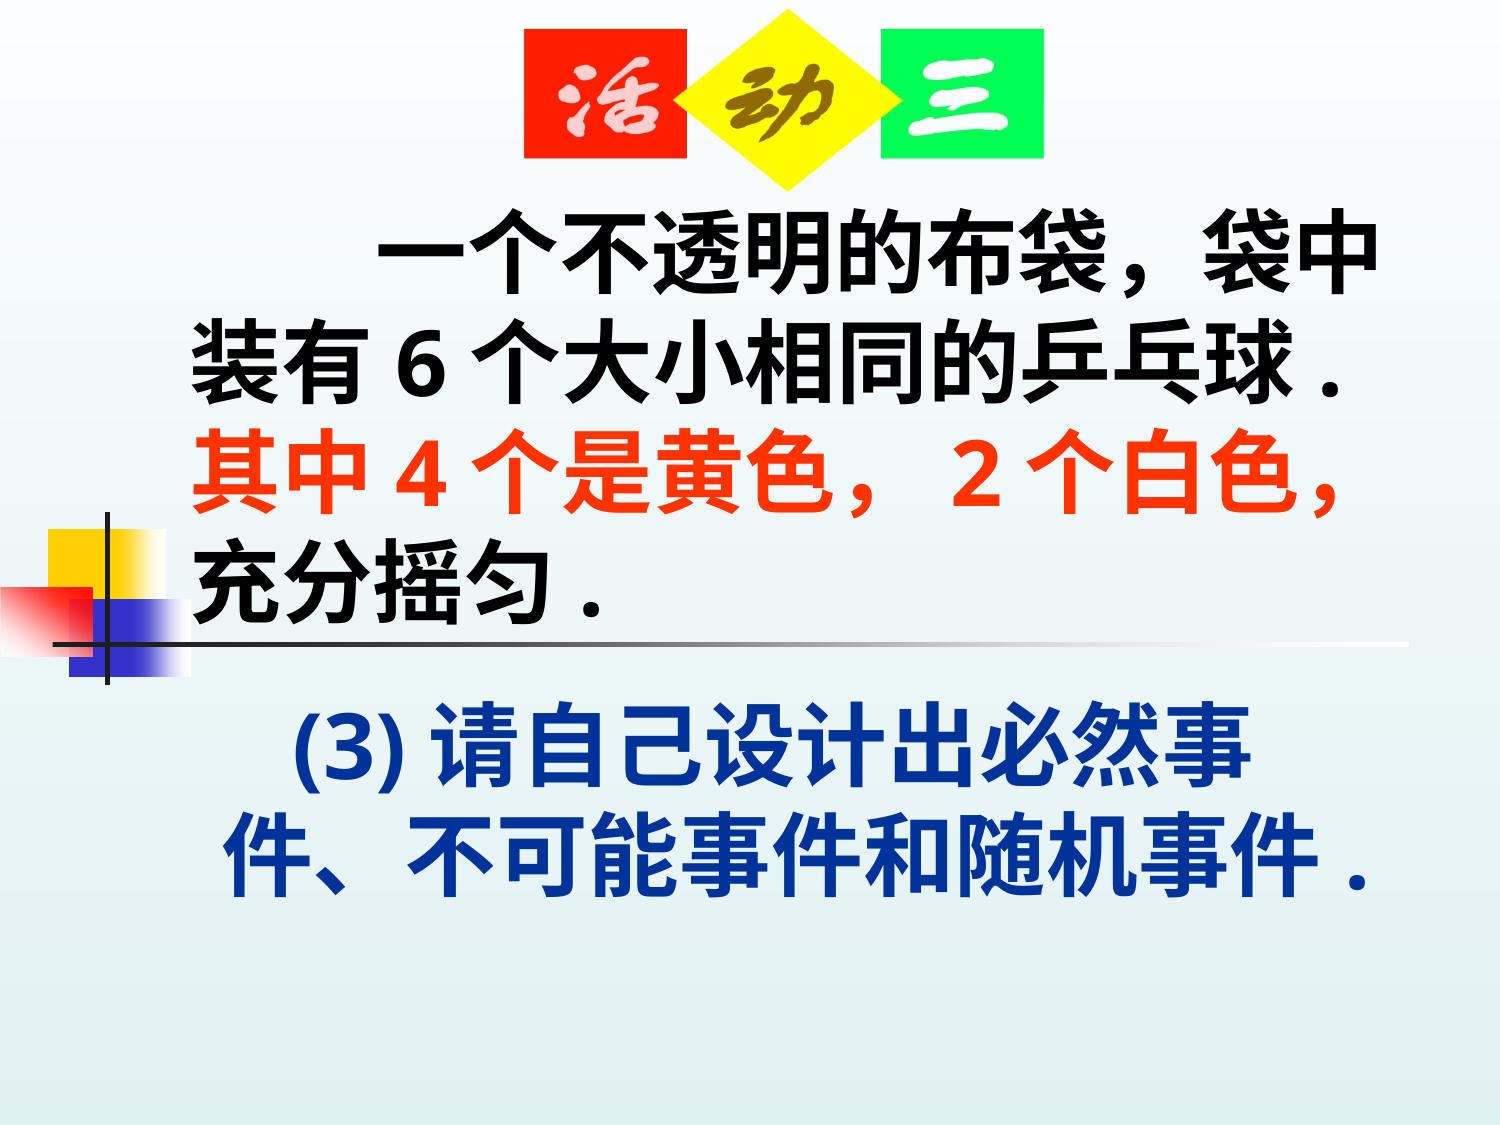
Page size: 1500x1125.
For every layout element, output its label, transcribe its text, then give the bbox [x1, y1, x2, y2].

picture [0, 511, 1412, 688]
text_box (3)请自己设计出必然事件、不可能事件和随机事件. [206, 696, 1345, 916]
picture [430, 0, 1135, 200]
text_box 一个不透明的布袋，袋中装有6个大小相同的乒乓球.其中4个是黄色，2个白色，充分摇匀. [174, 187, 1424, 642]
